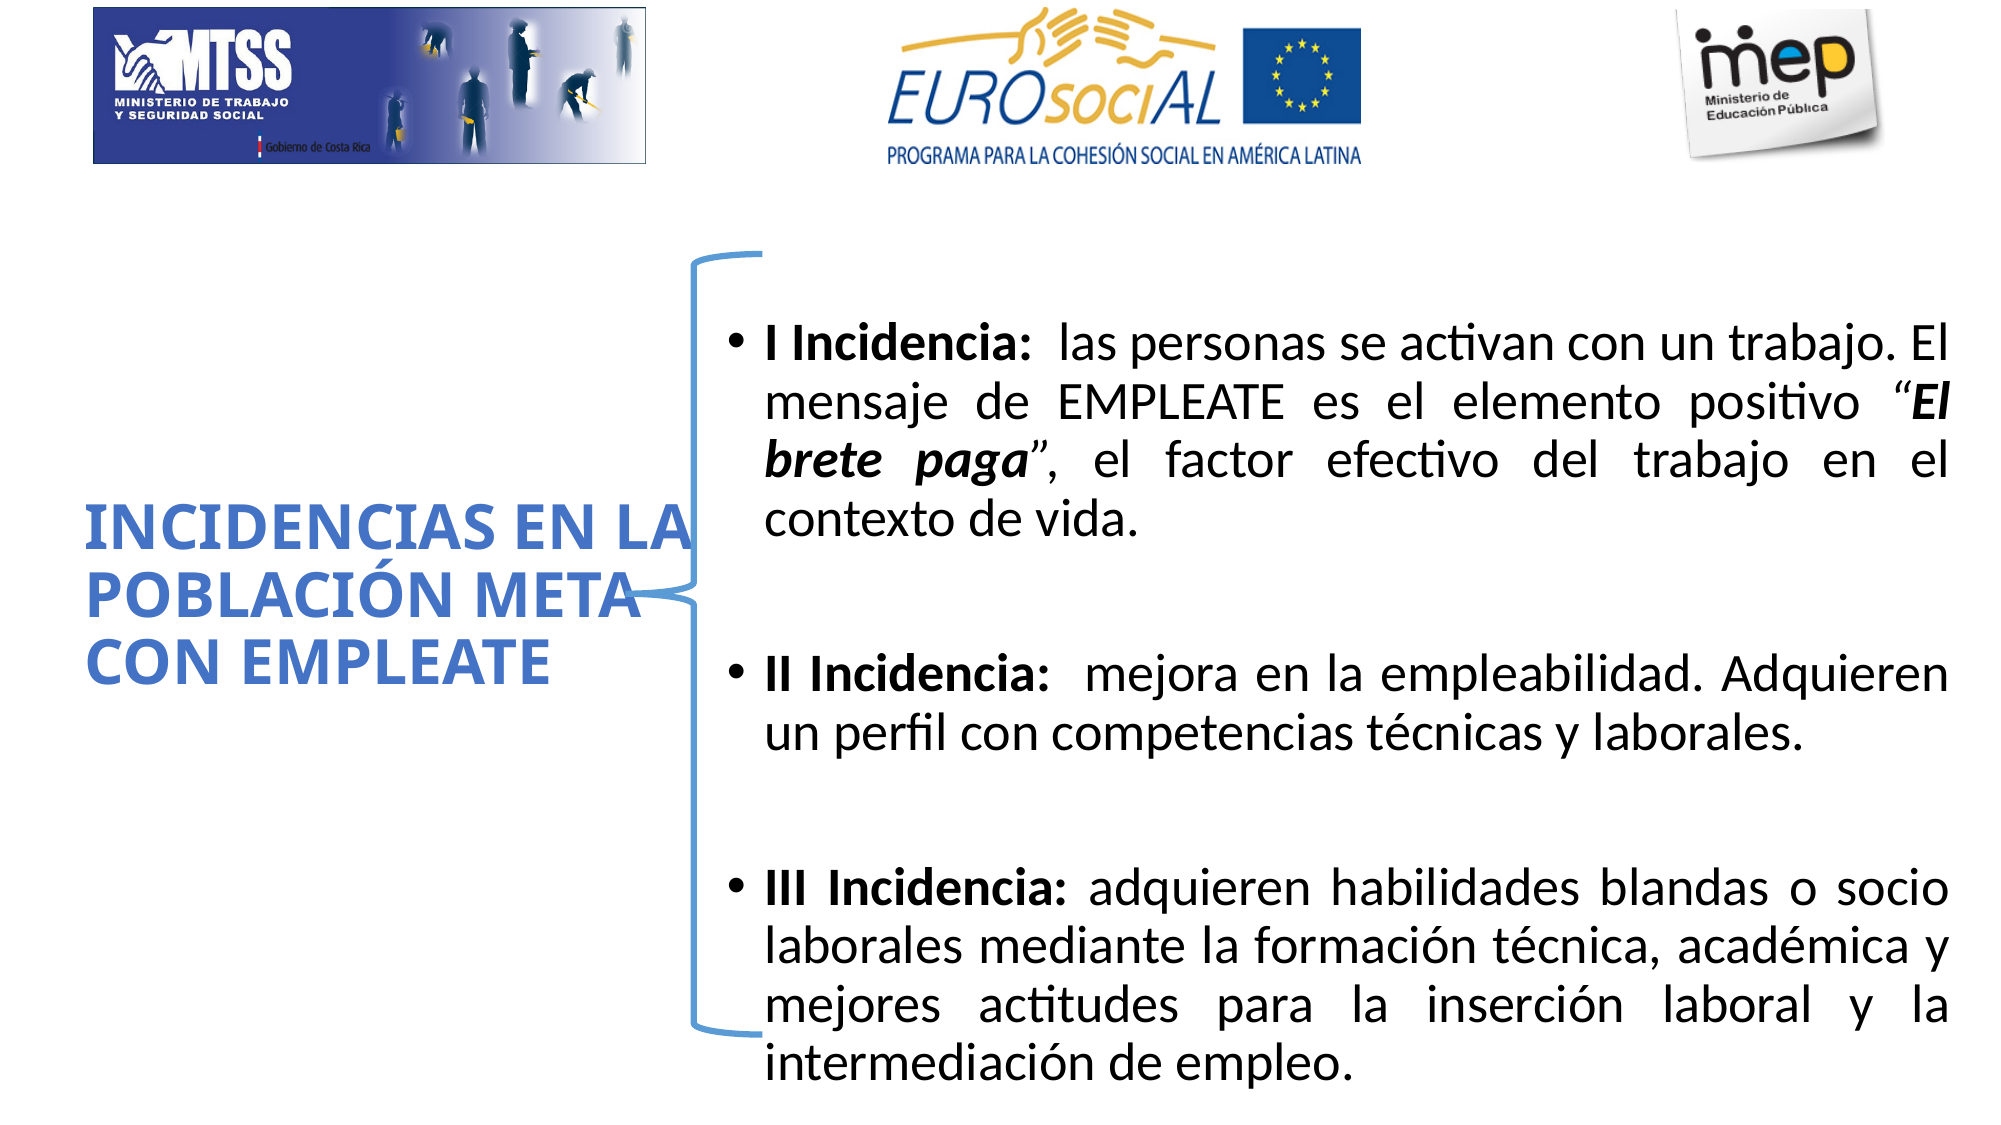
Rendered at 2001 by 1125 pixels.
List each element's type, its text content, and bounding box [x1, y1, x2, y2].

list I Incidencia: las personas se activan con un trabajo. El mensaje de EMPLEATE es el elemento positivo “El brete paga”, el factor efectivo del trabajo en el contexto de vida. II Incidencia: mejora en la empleabilidad. Adquieren un perfil con competencias técnicas y laborales. III Incidencia: adquieren habilidades blandas o socio laborales mediante la formación técnica, académica y mejores actitudes para la inserción laboral y la intermediación de empleo. [711, 306, 1966, 1105]
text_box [92, 7, 1885, 164]
title INCIDENCIAS EN LA POBLACIÓN META CON EMPLEATE [69, 488, 693, 706]
text_box [625, 253, 763, 1036]
